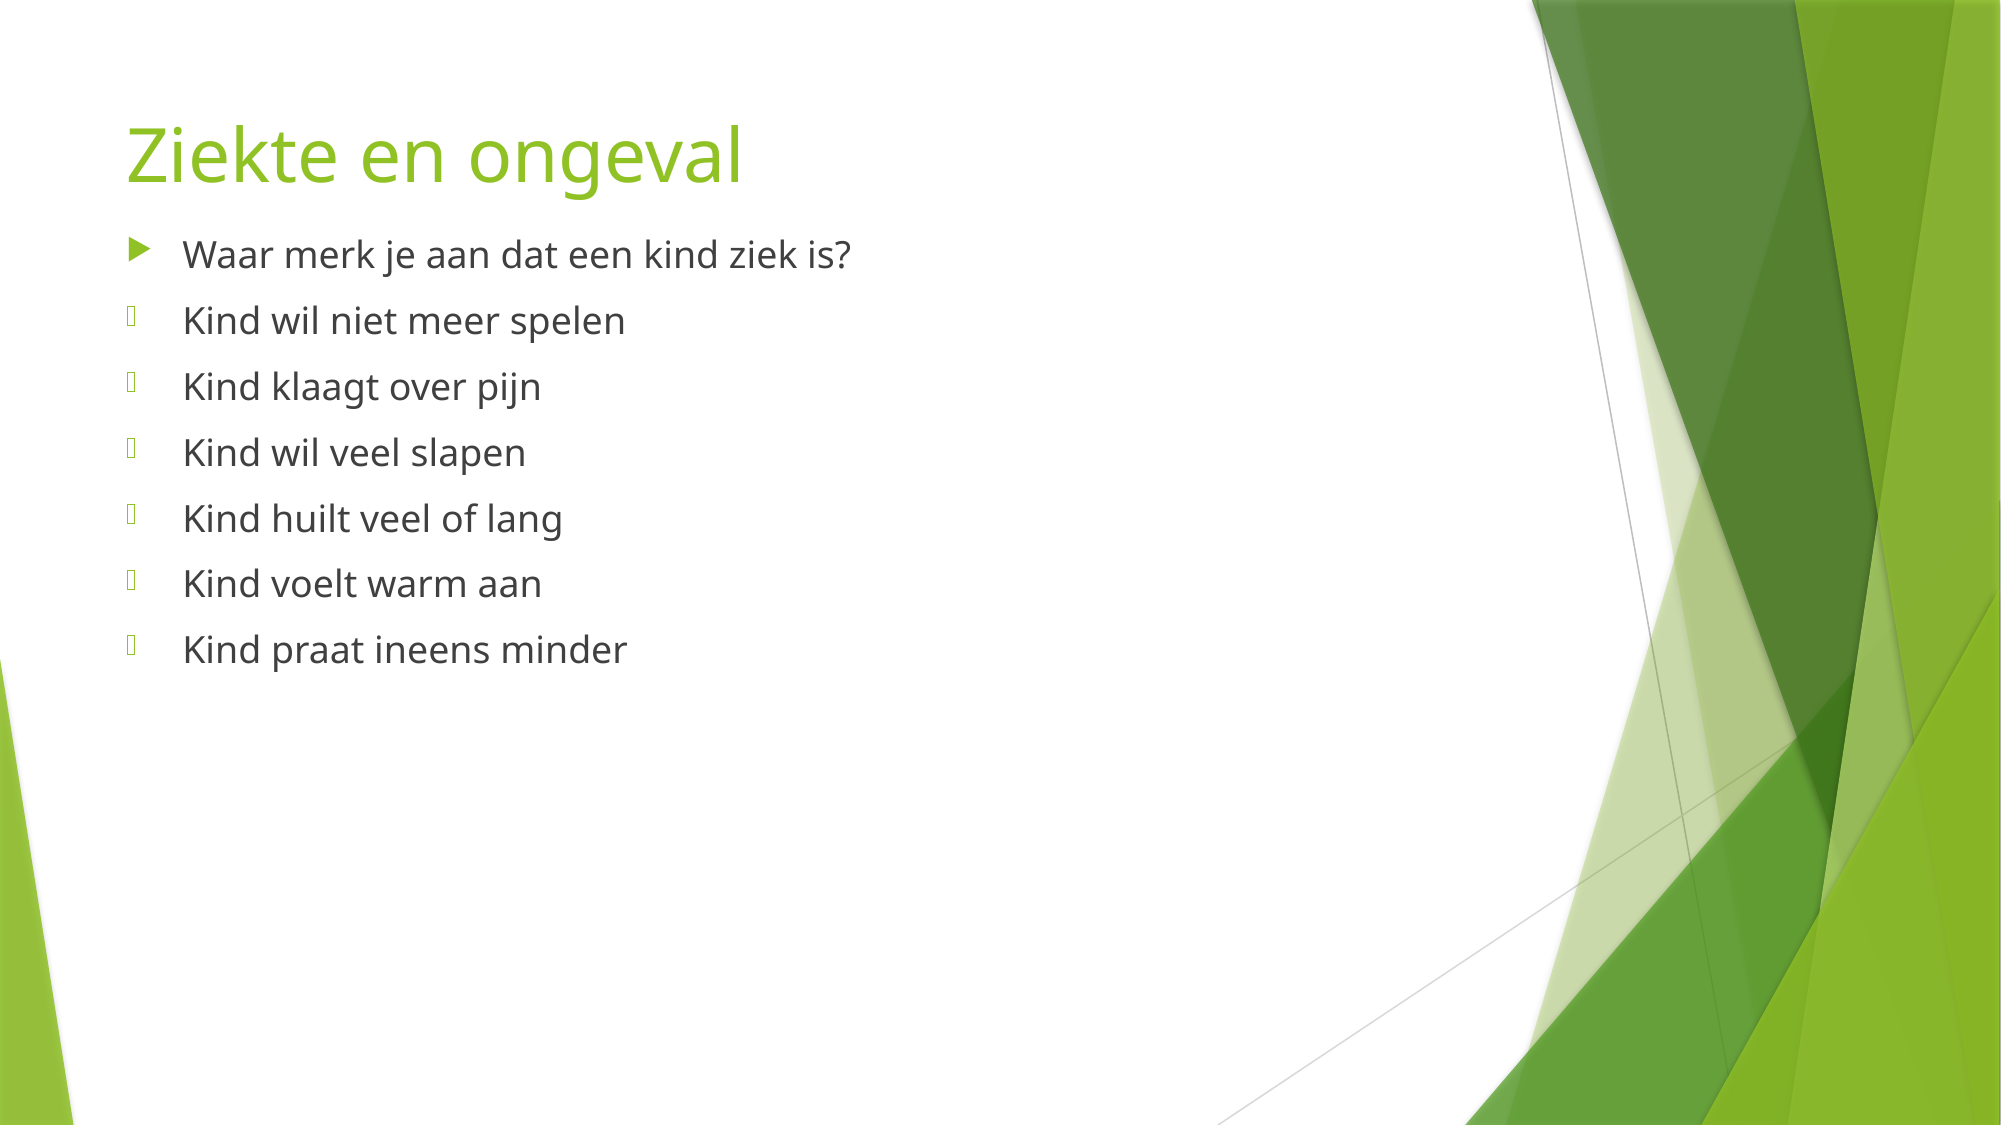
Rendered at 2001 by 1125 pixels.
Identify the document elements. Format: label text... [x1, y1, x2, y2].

title Ziekte en ongeval [111, 99, 1522, 223]
list Waar merk je aan dat een kind ziek is? Kind wil niet meer spelen Kind klaagt over pijn Kind wil veel slapen Kind huilt veel of lang Kind voelt warm aan Kind praat ineens minder [111, 223, 1522, 861]
